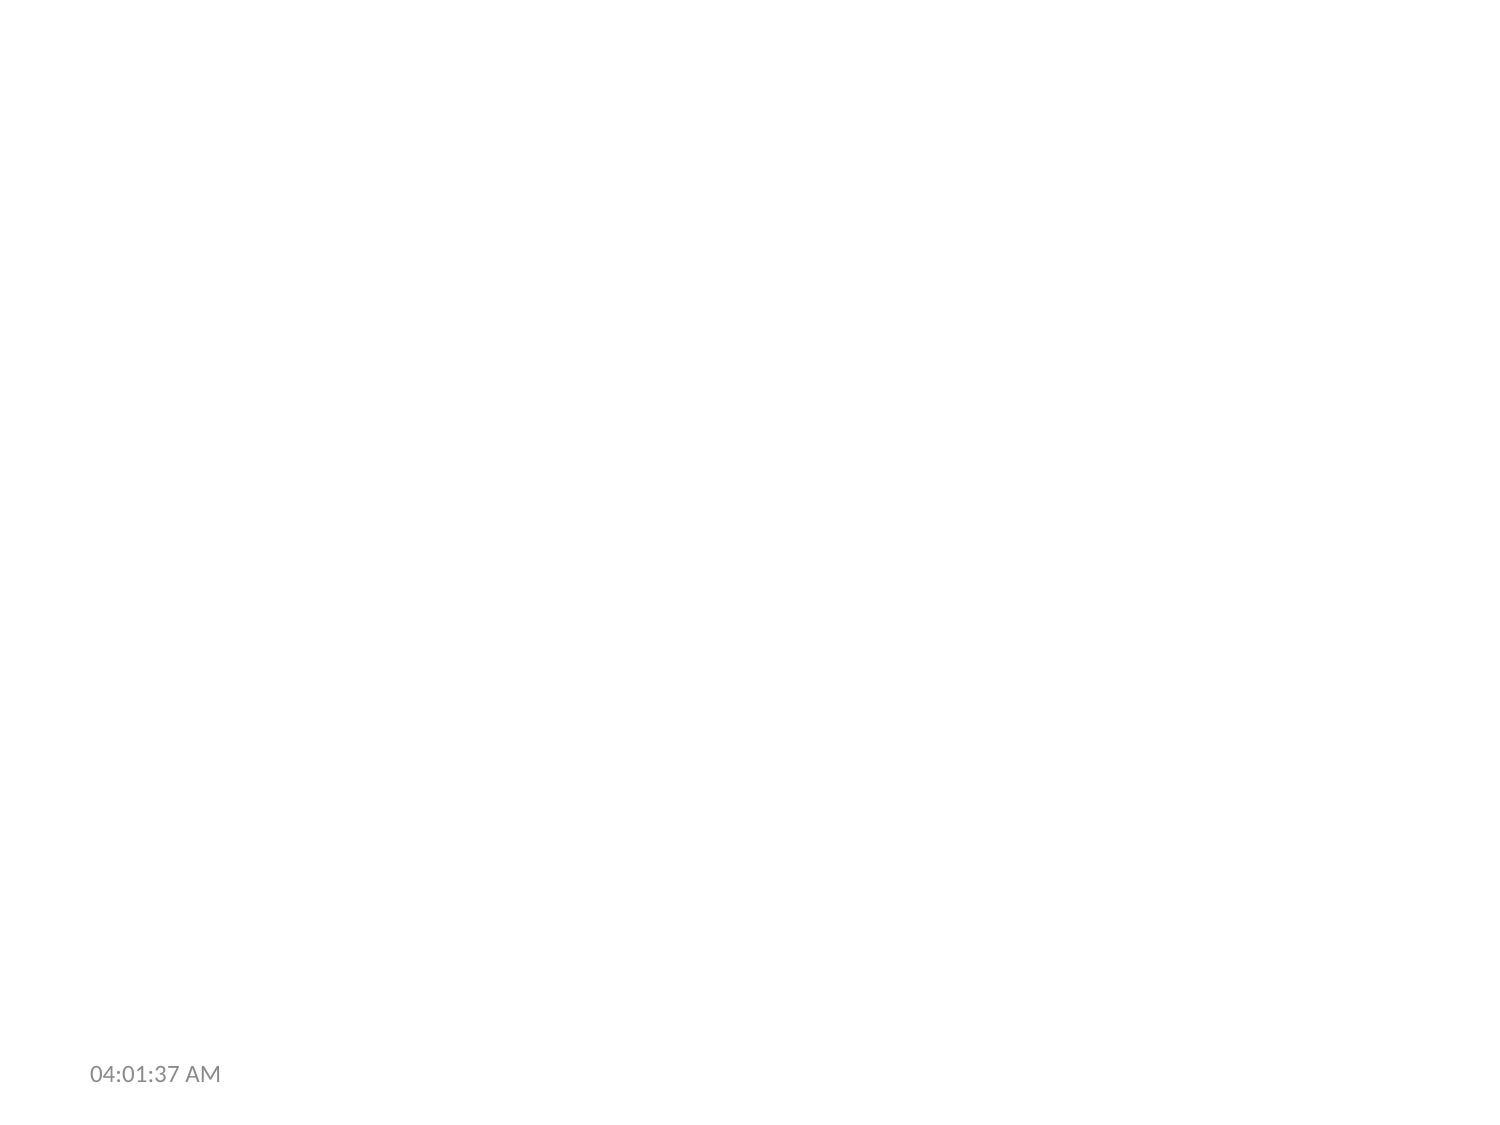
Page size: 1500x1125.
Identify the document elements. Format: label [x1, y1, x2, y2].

slide_number [75, 1042, 425, 1103]
